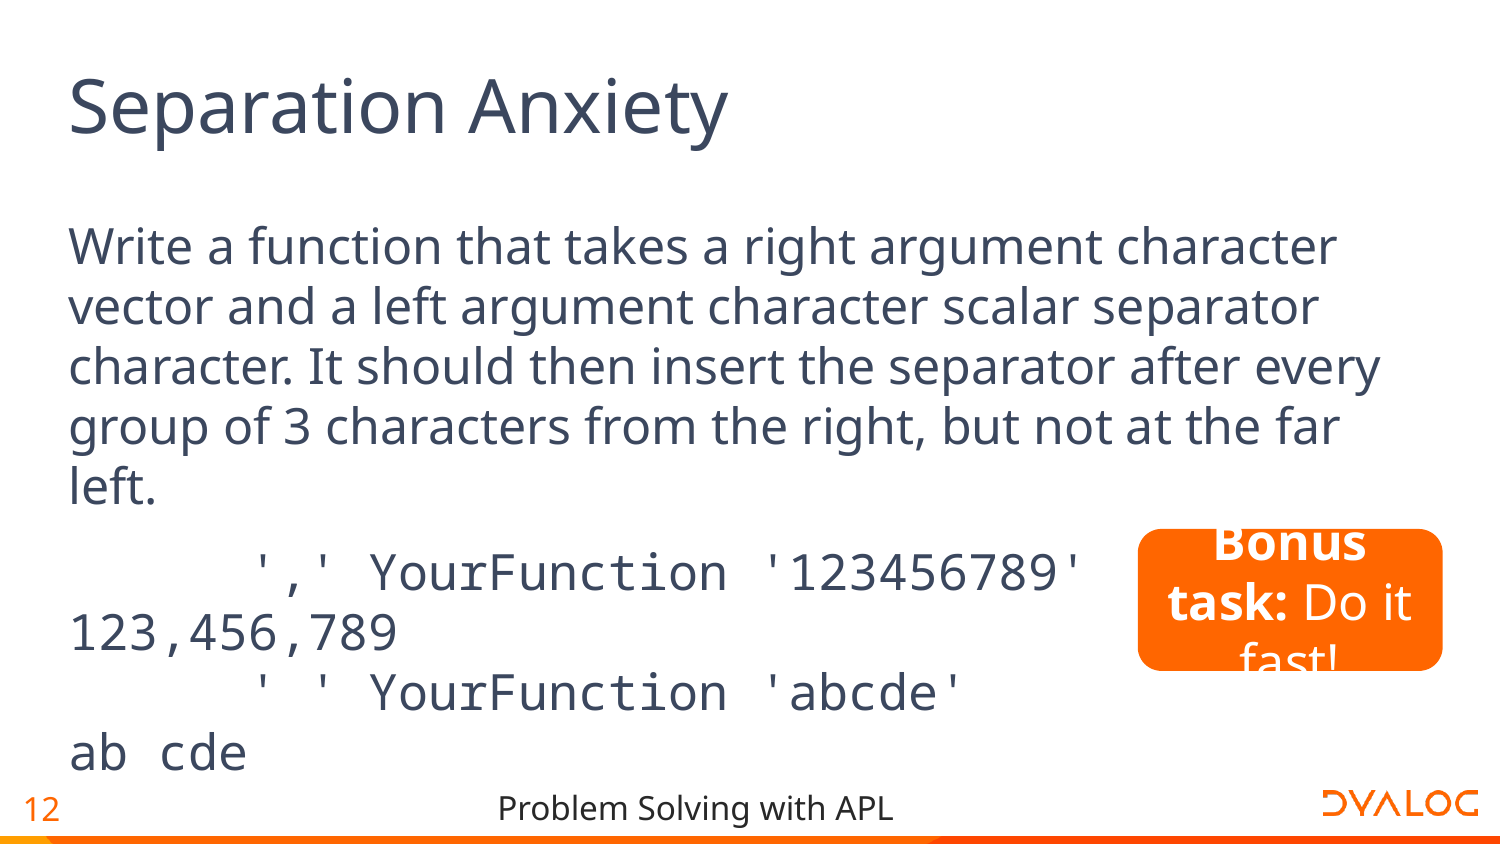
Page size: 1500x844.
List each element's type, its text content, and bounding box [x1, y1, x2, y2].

picture [0, 836, 1500, 844]
title Separation Anxiety [53, 43, 1129, 157]
list Write a function that takes a right argument character vector and a left argument character scalar separator character. It should then insert the separator after every group of 3 characters from the right, but not at the far left. ',' YourFunction '123456789' 123,456,789 ' ' YourFunction 'abcde' ab cde [53, 207, 1453, 740]
picture [1323, 790, 1478, 816]
text_box Bonus task: Do it fast! [1135, 526, 1445, 674]
